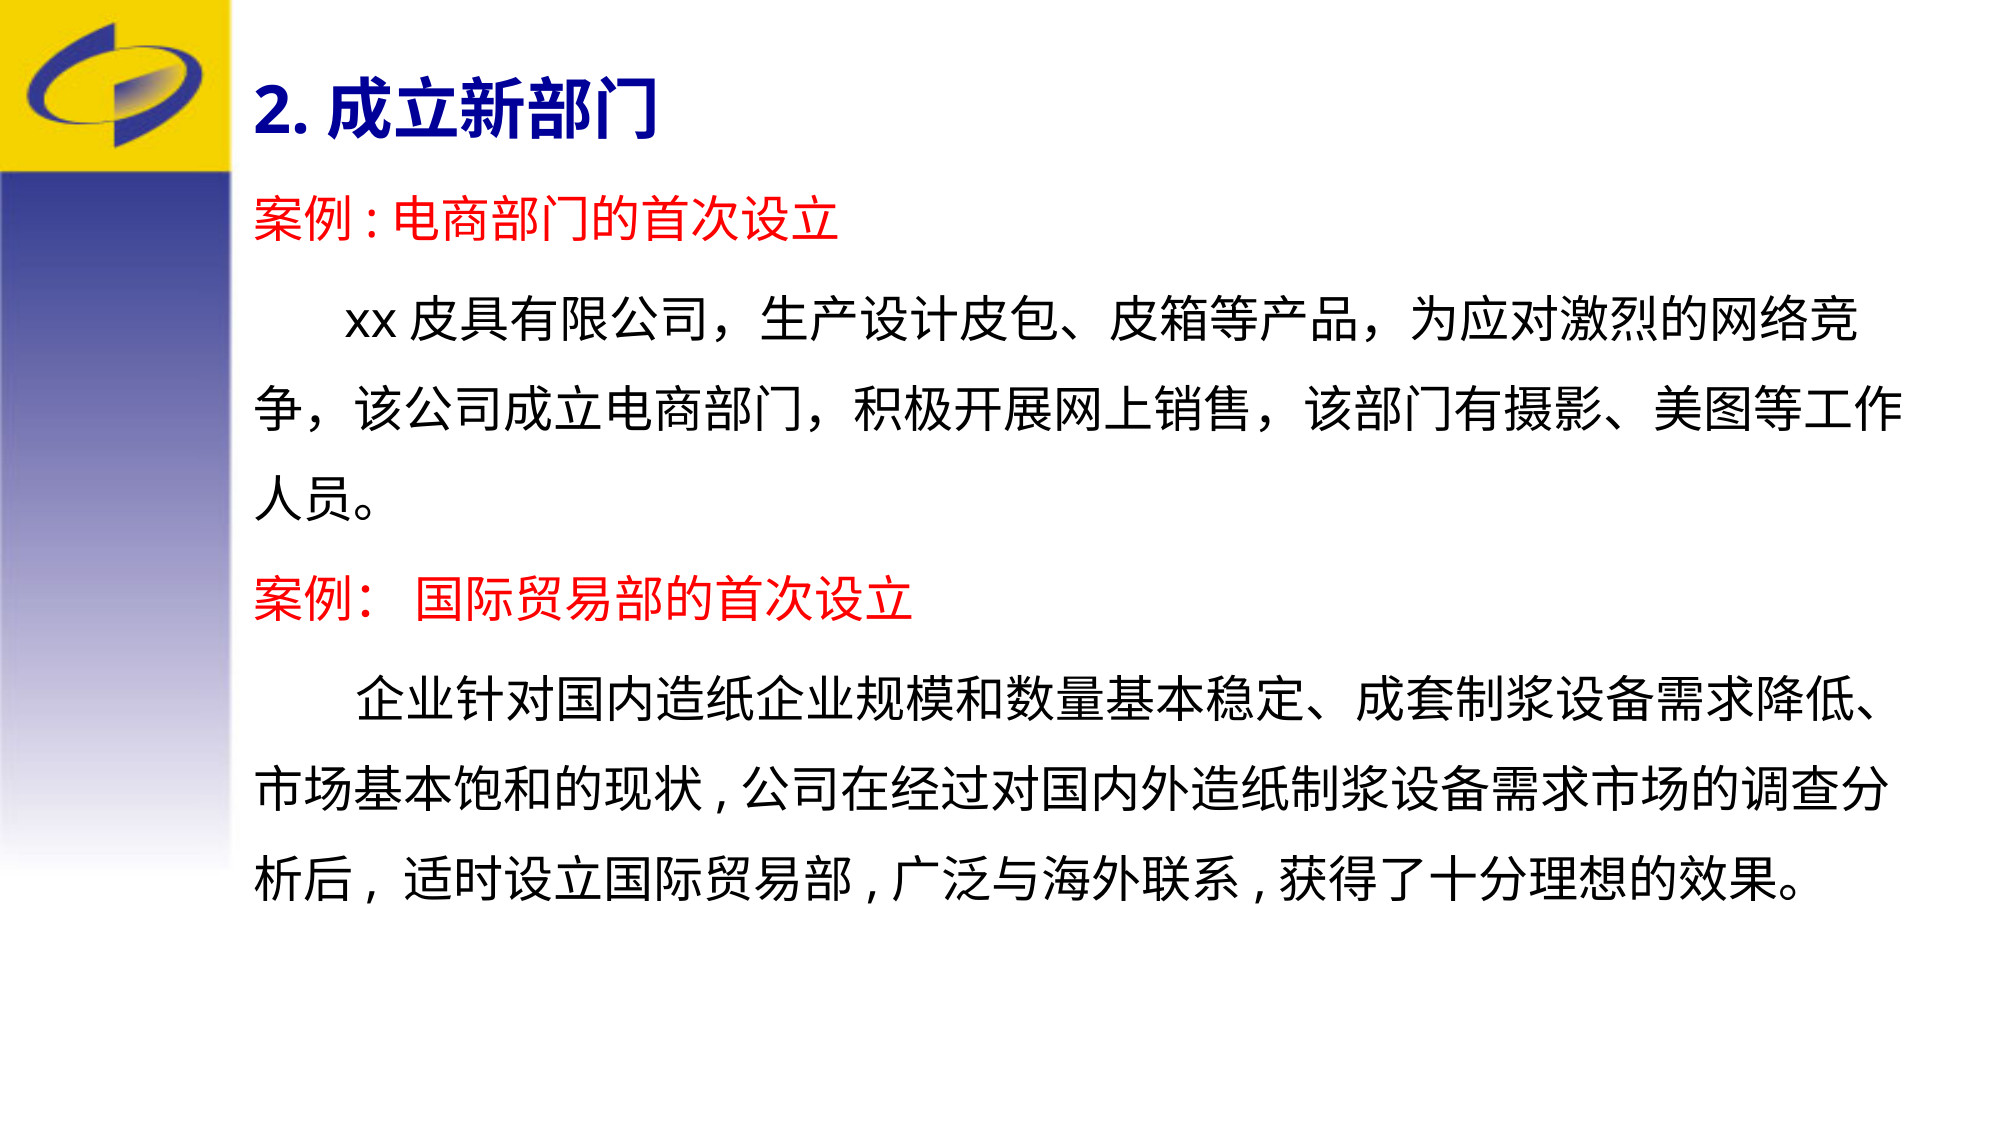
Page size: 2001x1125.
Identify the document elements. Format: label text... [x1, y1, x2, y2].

picture [0, 0, 2000, 1125]
list 2.成立新部门 案例:电商部门的首次设立 xx皮具有限公司，生产设计皮包、皮箱等产品，为应对激烈的网络竞争，该公司成立电商部门，积极开展网上销售，该部门有摄影、美图等工作人员。 案例： 国际贸易部的首次设立 企业针对国内造纸企业规模和数量基本稳定、成套制浆设备需求降低、市场基本饱和的现状,公司在经过对国内外造纸制浆设备需求市场的调查分析后, 适时设立国际贸易部,广泛与海外联系,获得了十分理想的效果。 [238, 59, 1954, 990]
